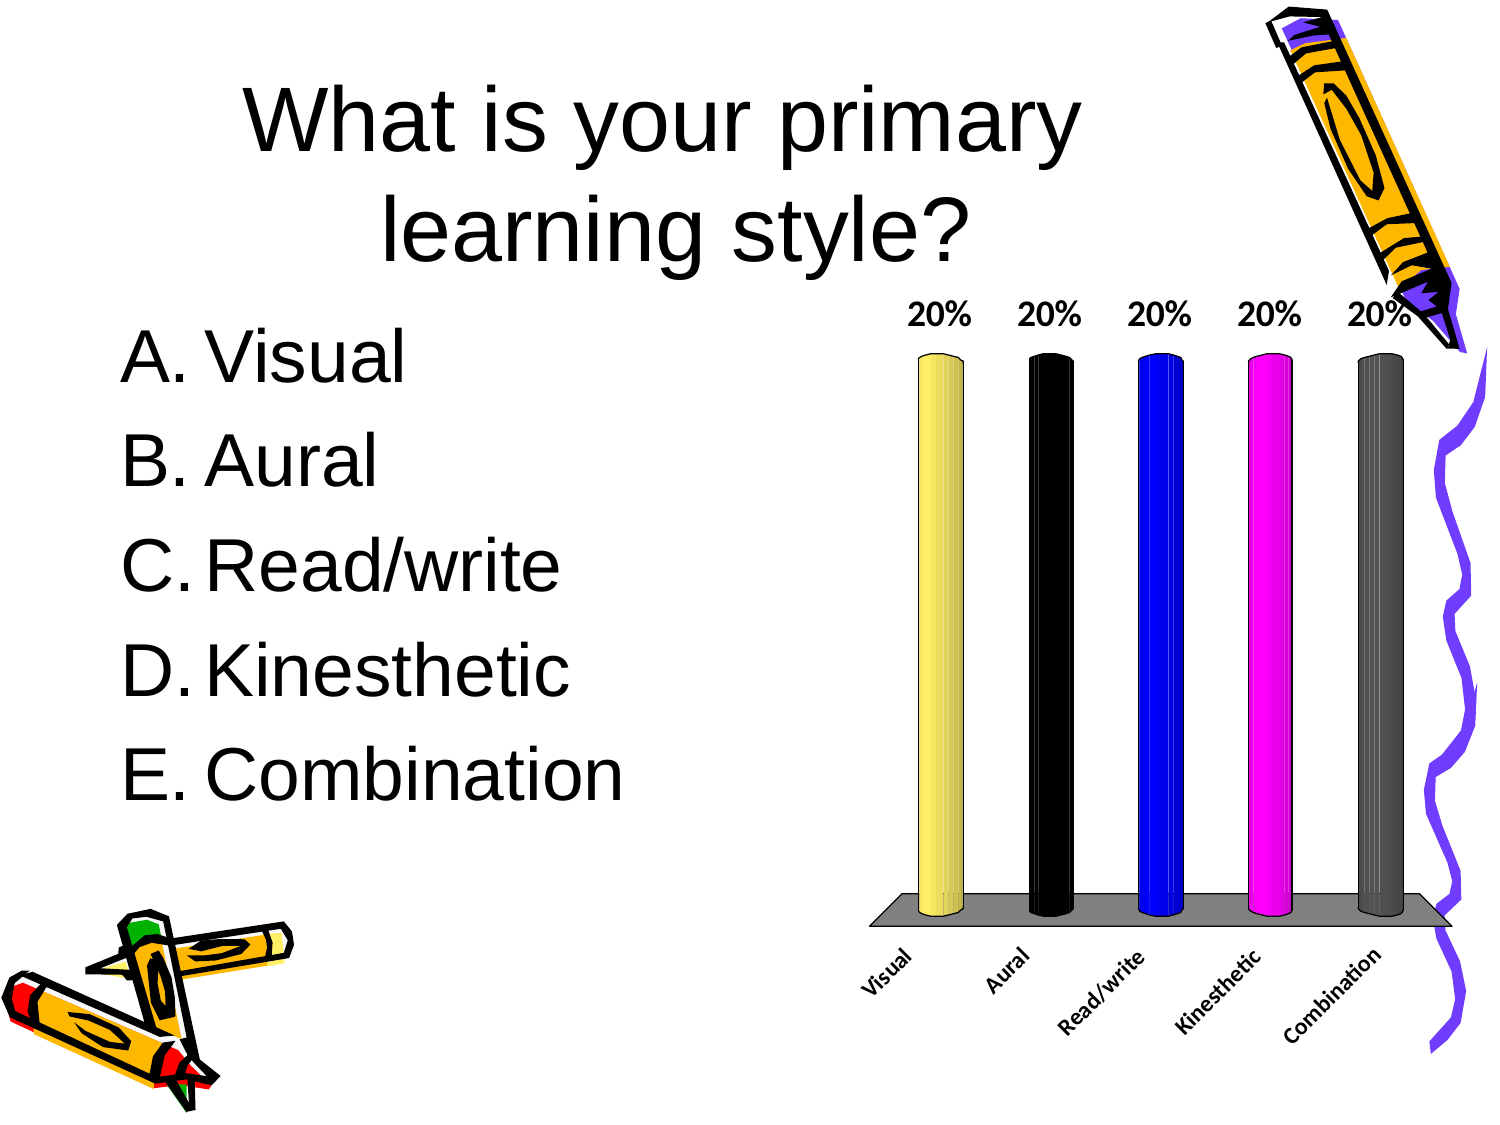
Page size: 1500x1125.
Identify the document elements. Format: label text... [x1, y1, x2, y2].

title What is your primary learning style? [111, 0, 1241, 288]
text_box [739, 262, 1490, 1107]
list Visual Aural Read/write Kinesthetic Combination [111, 299, 1376, 1125]
